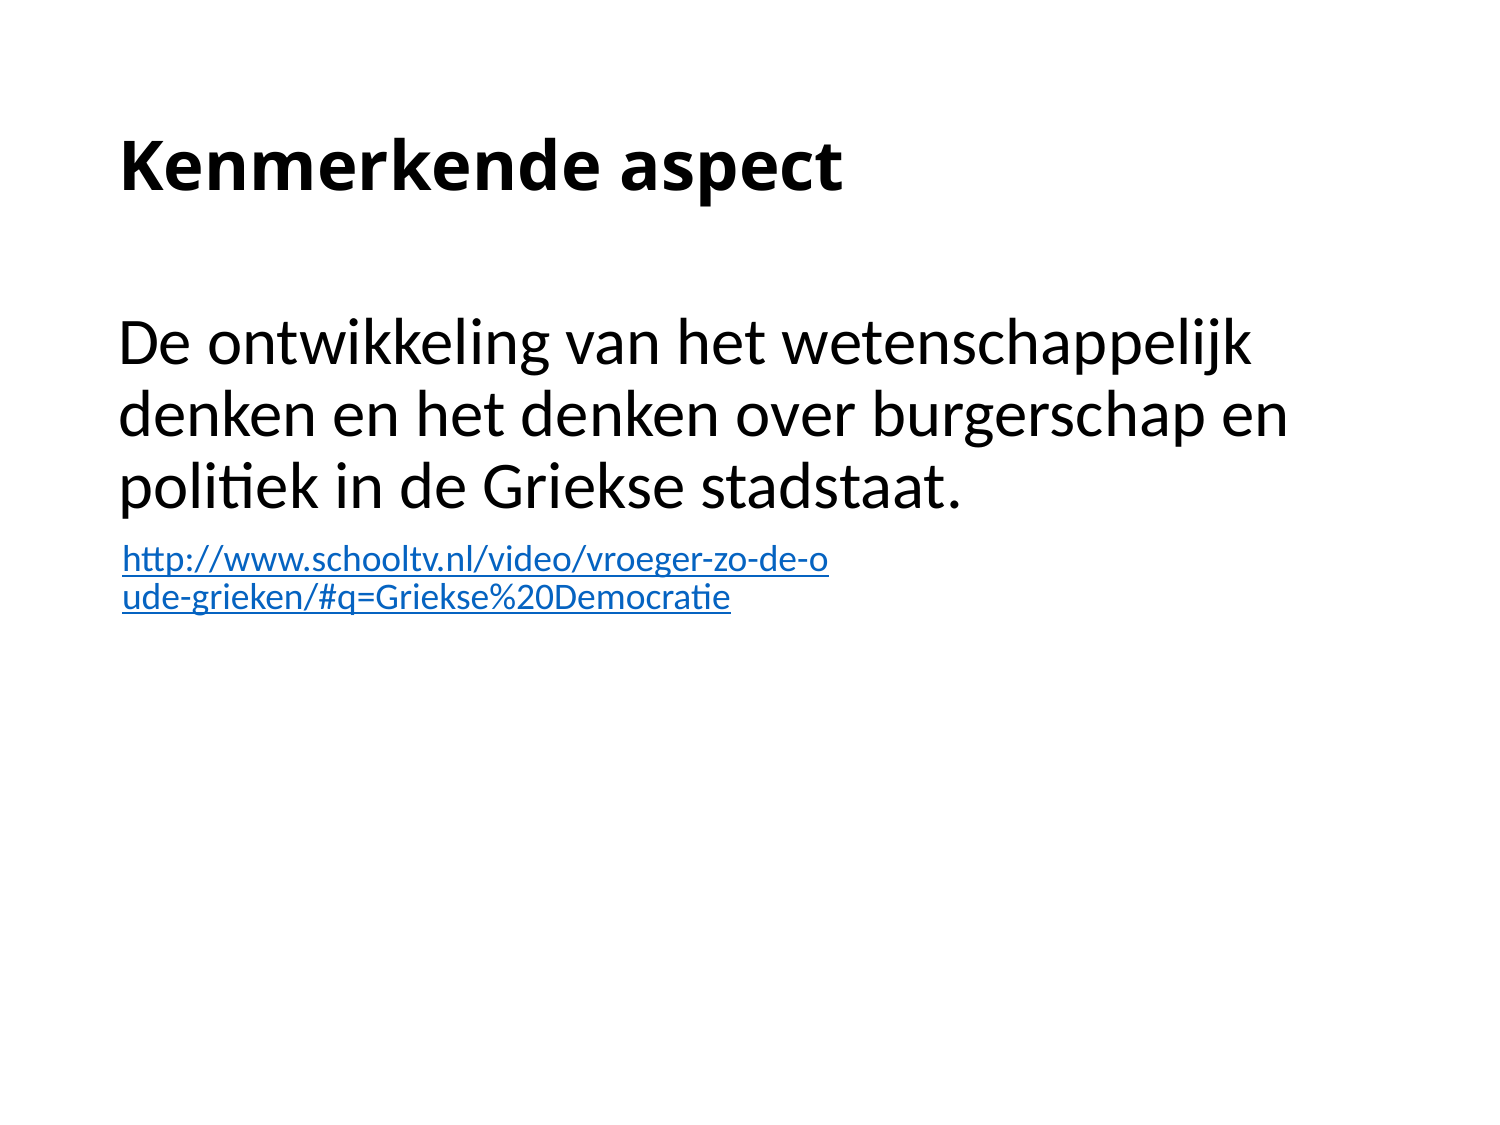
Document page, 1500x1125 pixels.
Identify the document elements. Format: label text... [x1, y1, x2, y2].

title Kenmerkende aspect [103, 59, 1397, 278]
list De ontwikkeling van het wetenschappelijk denken en het denken over burgerschap en politiek in de Griekse stadstaat. [103, 299, 1397, 1014]
text_box http://www.schooltv.nl/video/vroeger-zo-de-oude-grieken/#q=Griekse%20Democratie [107, 527, 858, 587]
